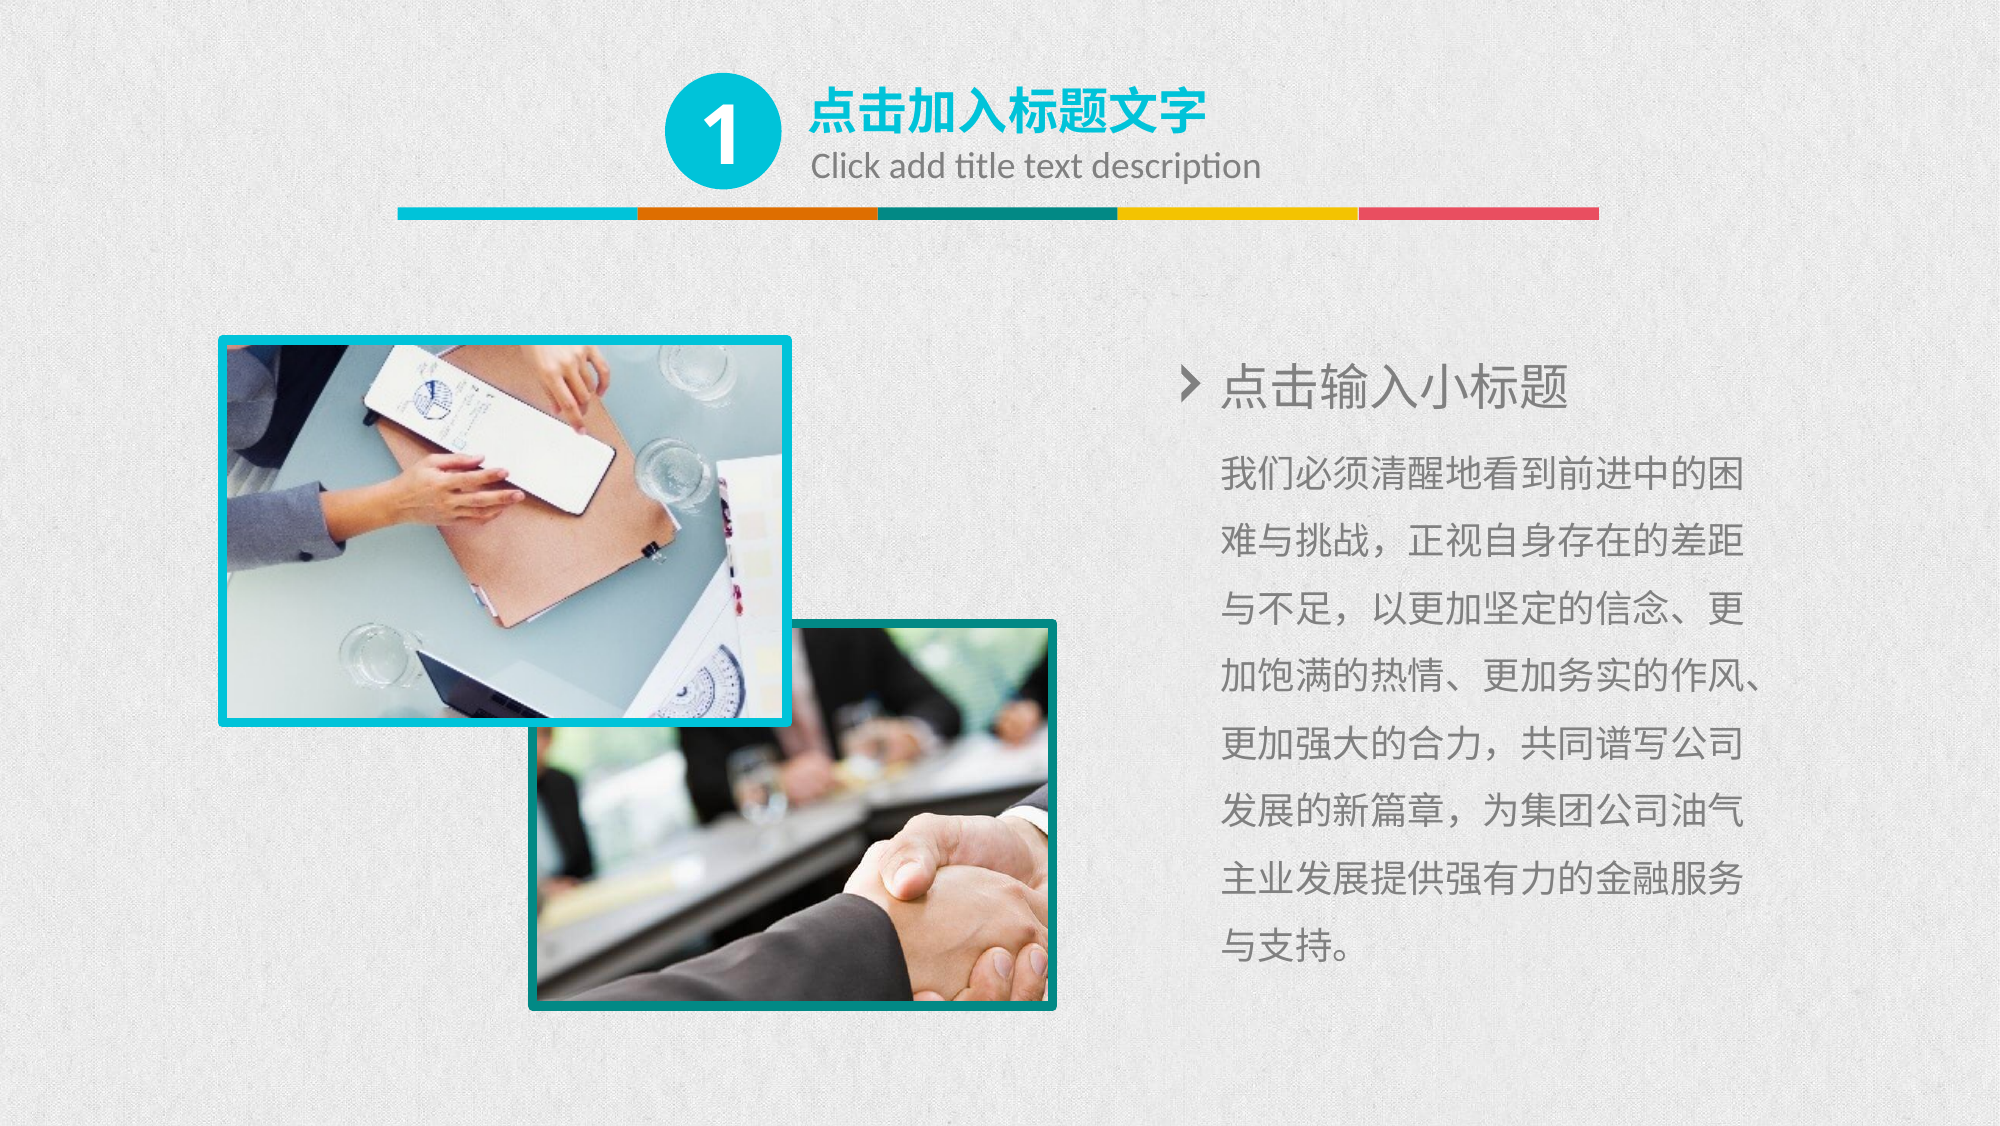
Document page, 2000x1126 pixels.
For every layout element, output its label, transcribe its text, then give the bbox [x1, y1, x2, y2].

picture [0, 0, 2000, 1126]
text_box 我们必须清醒地看到前进中的困难与挑战，正视自身存在的差距与不足，以更加坚定的信念、更加饱满的热情、更加务实的作风、更加强大的合力，共同谱写公司发展的新篇章，为集团公司油气主业发展提供强有力的金融服务与支持。 [1205, 419, 1773, 1020]
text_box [1181, 348, 1612, 425]
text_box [397, 207, 1600, 221]
text_box [531, 621, 1055, 1008]
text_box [664, 72, 1300, 195]
text_box [220, 338, 789, 725]
